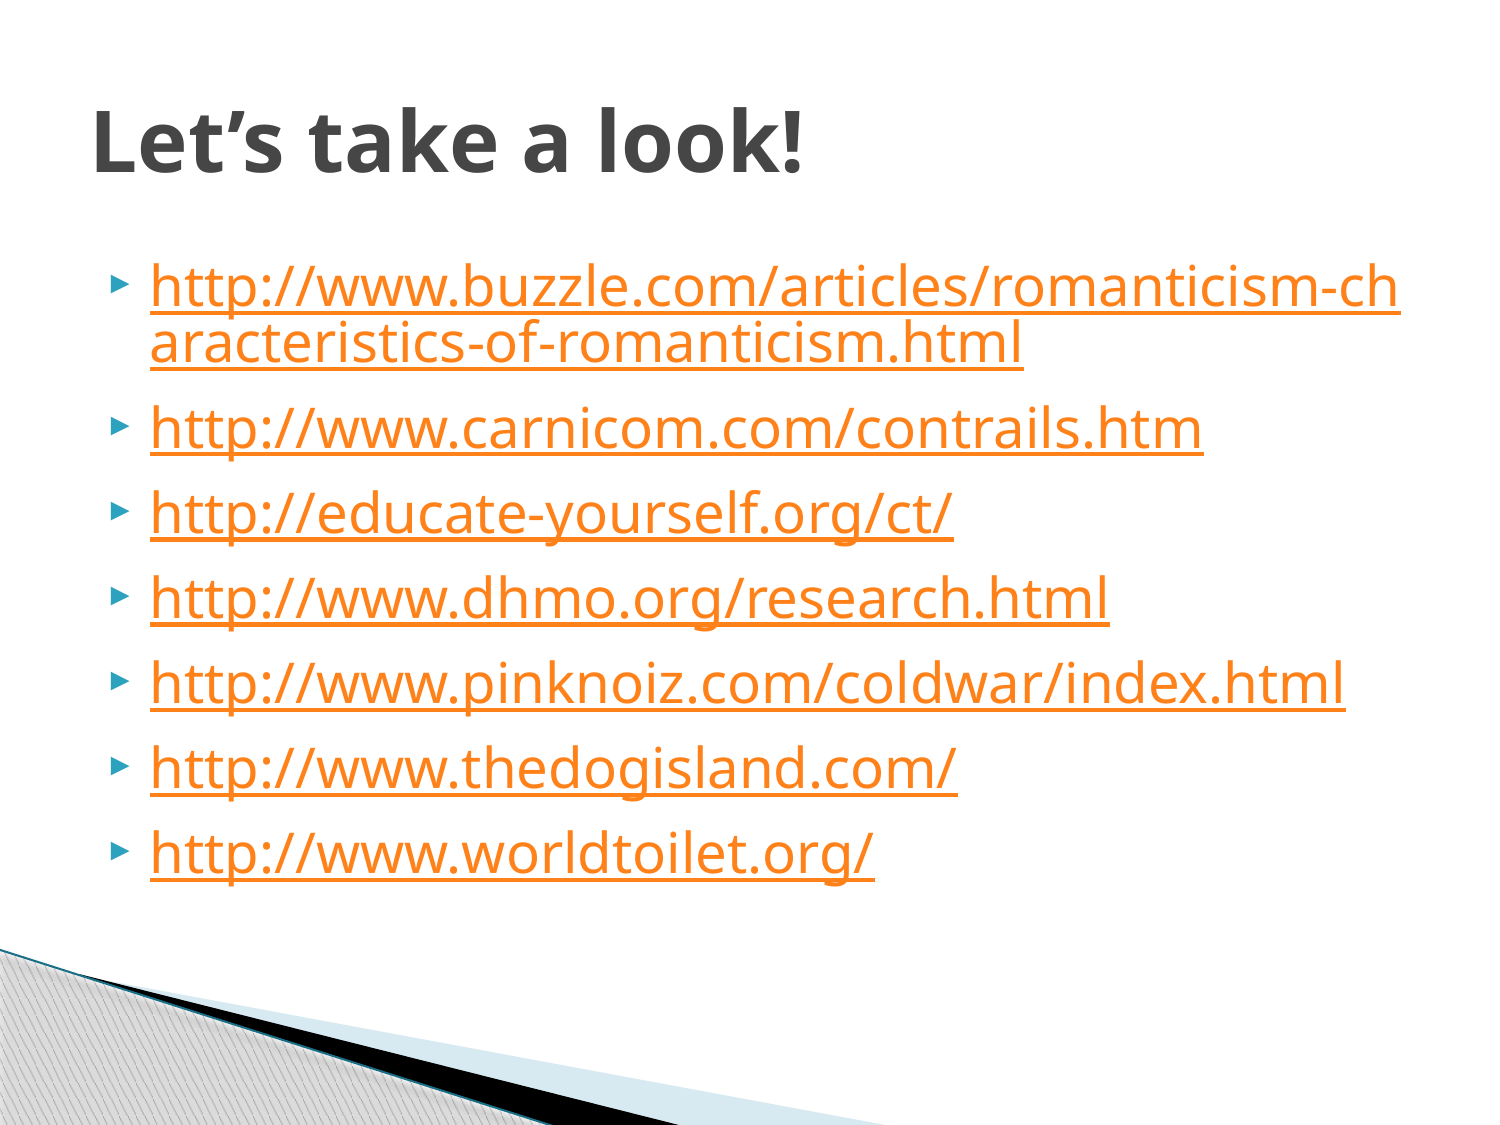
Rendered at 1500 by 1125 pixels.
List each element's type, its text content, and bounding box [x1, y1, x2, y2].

title Let’s take a look! [75, 45, 1425, 233]
list http://www.buzzle.com/articles/romanticism-characteristics-of-romanticism.html http://www.carnicom.com/contrails.htm http://educate-yourself.org/ct/ http://www.dhmo.org/research.html http://www.pinknoiz.com/coldwar/index.html http://www.thedogisland.com/ http://www.worldtoilet.org/ [75, 243, 1425, 986]
